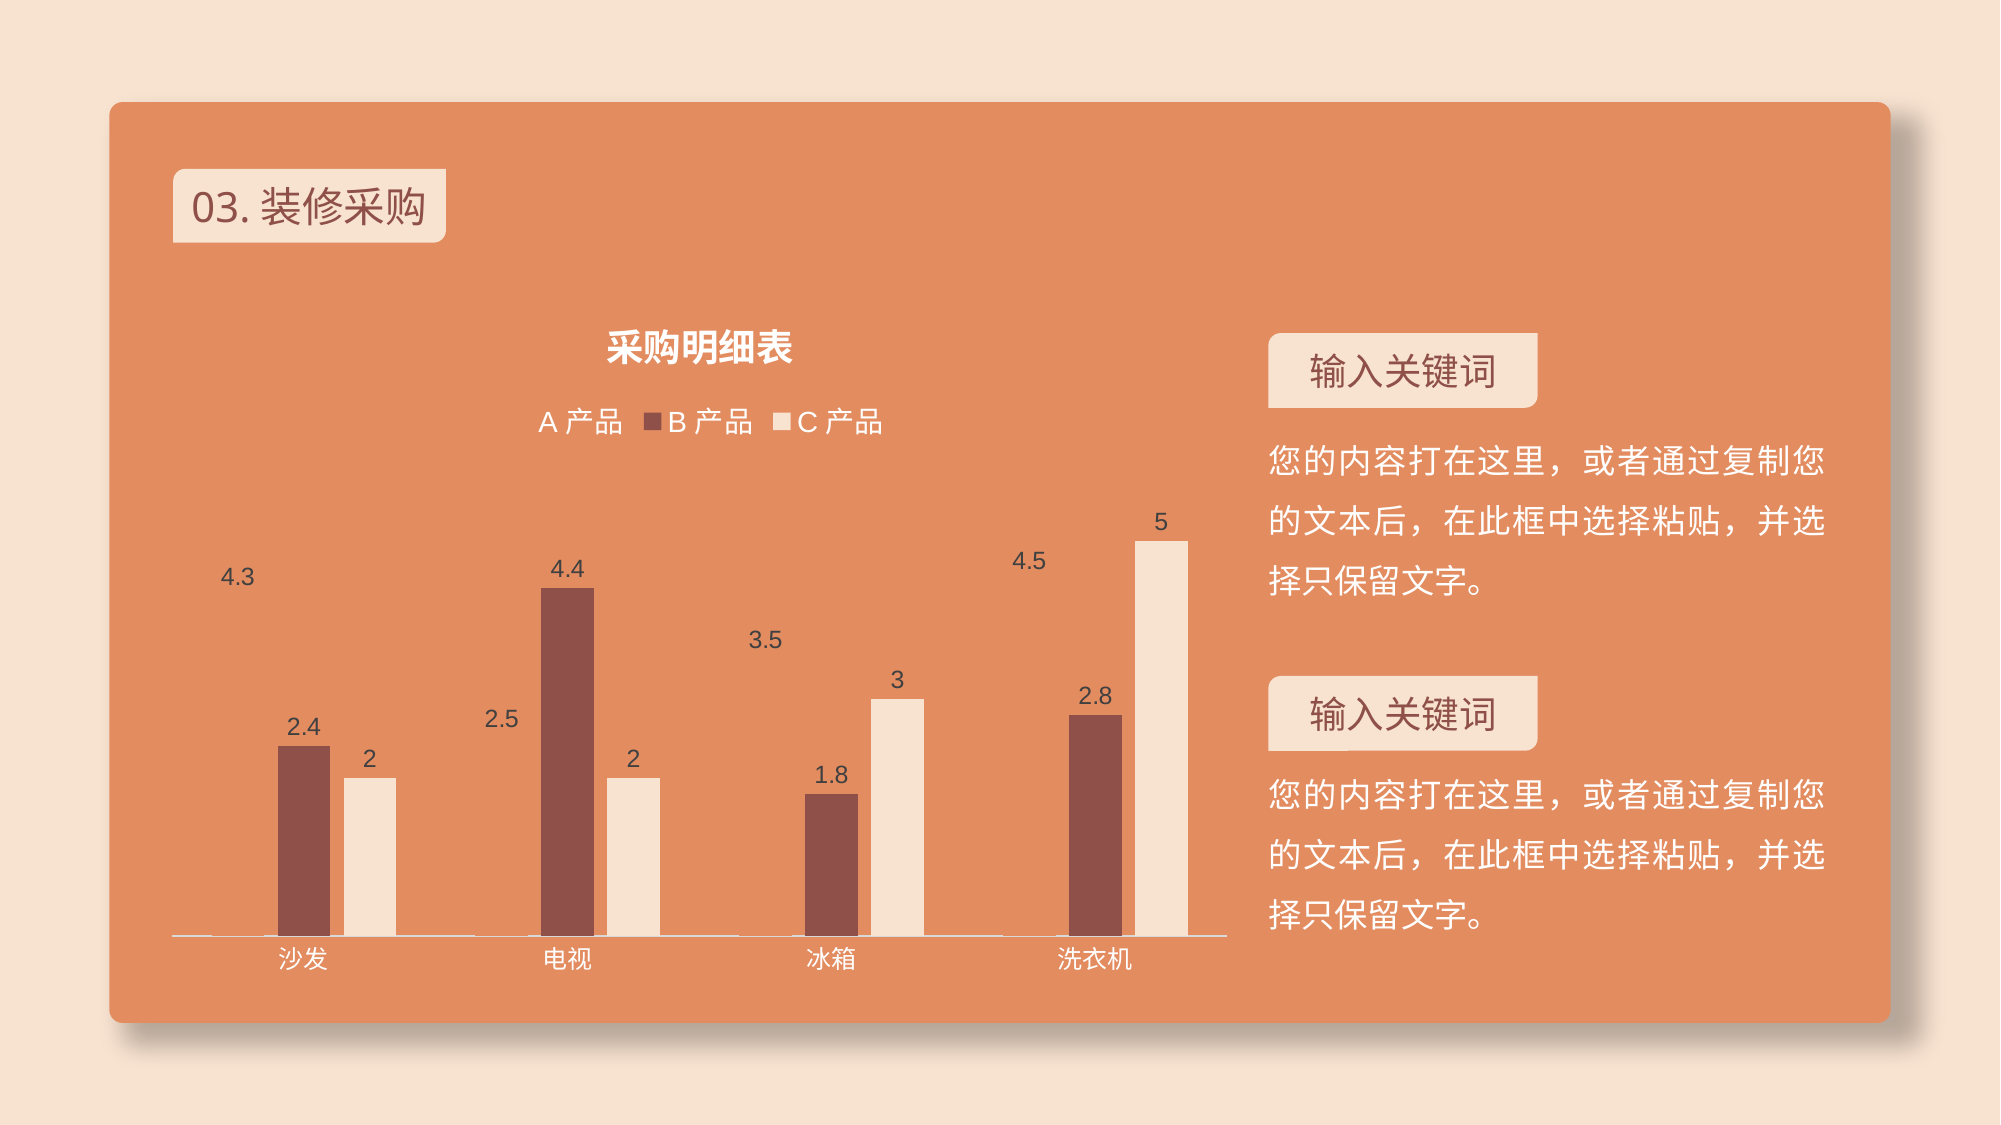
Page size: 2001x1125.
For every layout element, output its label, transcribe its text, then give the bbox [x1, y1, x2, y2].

text_box 您的内容打在这里，或者通过复制您的文本后，在此框中选择粘贴，并选择只保留文字。 [1268, 420, 1827, 601]
text_box 输入关键词 [1267, 674, 1539, 752]
text_box 输入关键词 [1267, 331, 1539, 409]
list 03.装修采购 [173, 168, 446, 243]
chart [150, 284, 1250, 991]
text_box 您的内容打在这里，或者通过复制您的文本后，在此框中选择粘贴，并选择只保留文字。 [1268, 754, 1827, 935]
